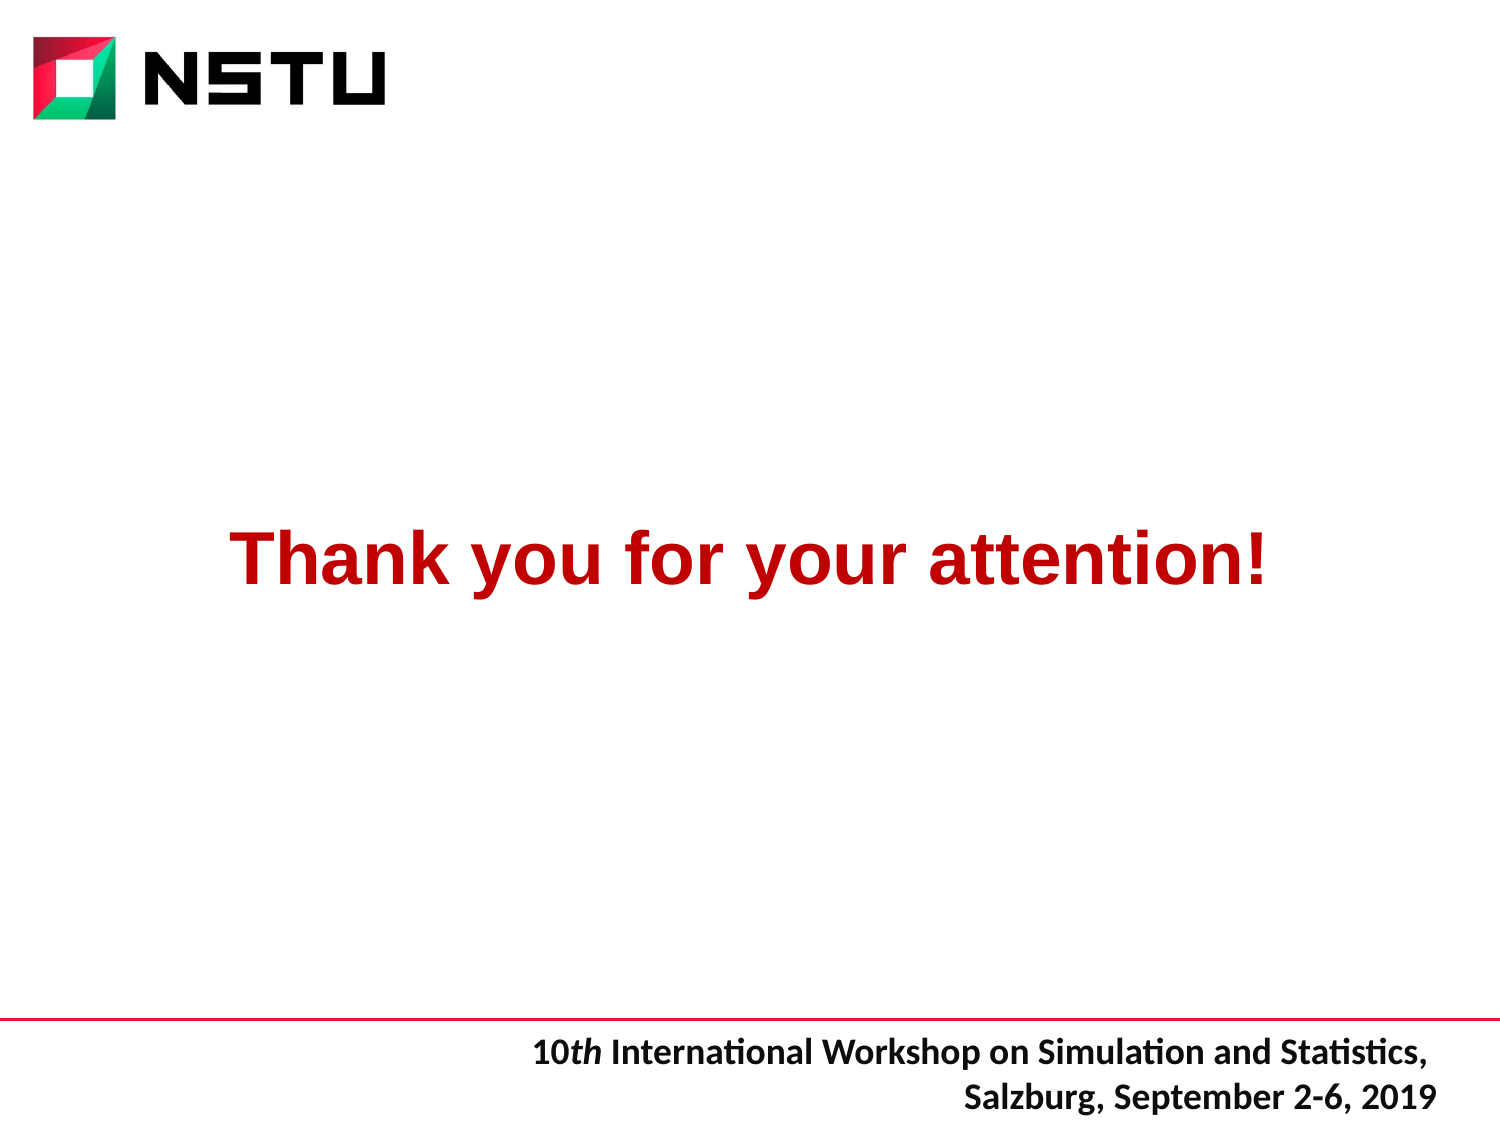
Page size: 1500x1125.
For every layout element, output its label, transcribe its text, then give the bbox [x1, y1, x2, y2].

text_box 10th International Workshop on Simulation and Statistics, Salzburg, September 2-6, 2019 [71, 1020, 1453, 1125]
picture [33, 0, 385, 157]
list Thank you for your attention! [103, 299, 1397, 1014]
